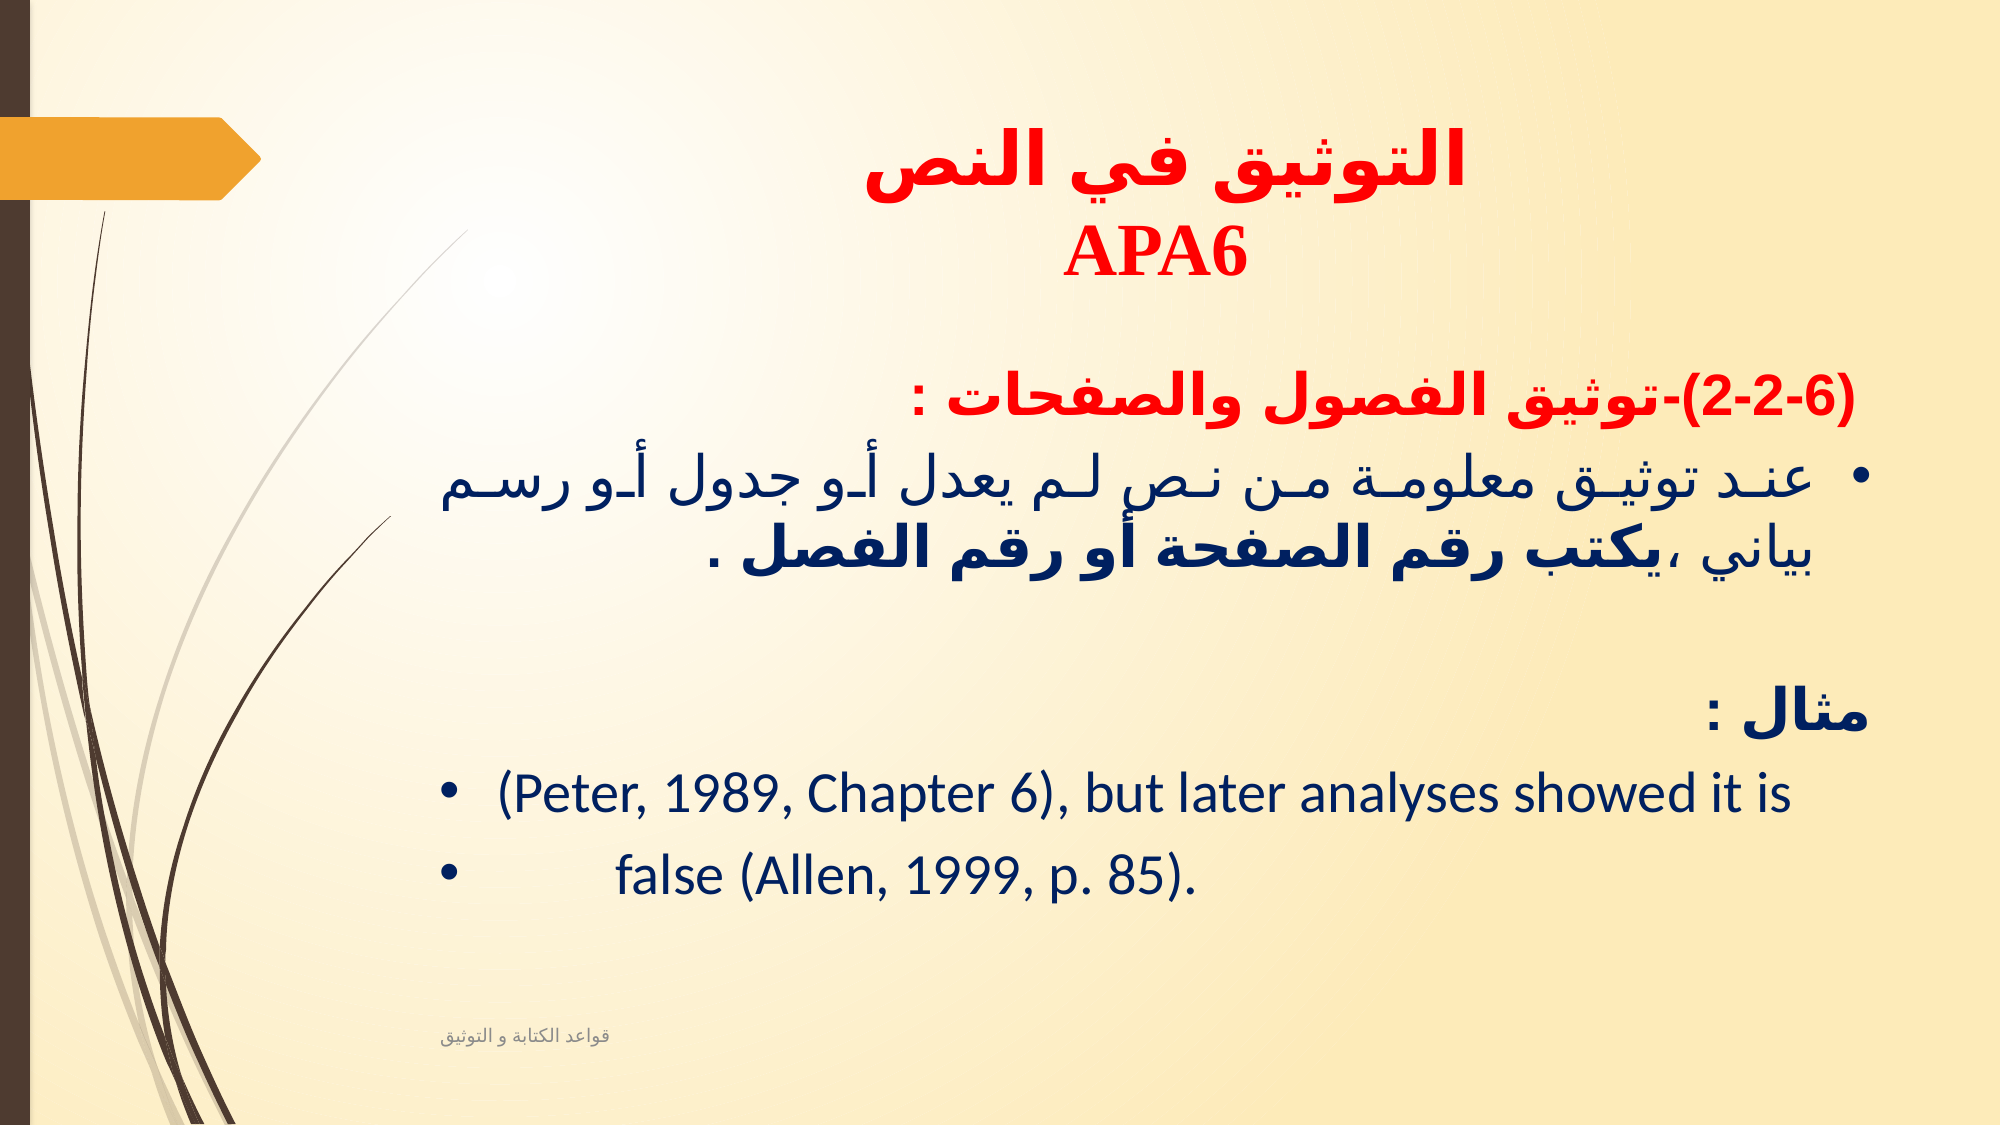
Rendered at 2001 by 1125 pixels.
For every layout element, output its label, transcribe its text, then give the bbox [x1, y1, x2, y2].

title التوثيق في النص APA6 [425, 102, 1888, 313]
list (2-2-6)-توثيق الفصول والصفحات : عند توثيق معلومة من نص لم يعدل أو جدول أو رسم بياني ،يكتب رقم الصفحة أو رقم الفصل . مثال : (Peter, 1989, Chapter 6), but later analyses showed it is false (Allen, 1999, p. 85). [424, 350, 1888, 970]
footer قواعد الكتابة و التوثيق [424, 1006, 1675, 1067]
